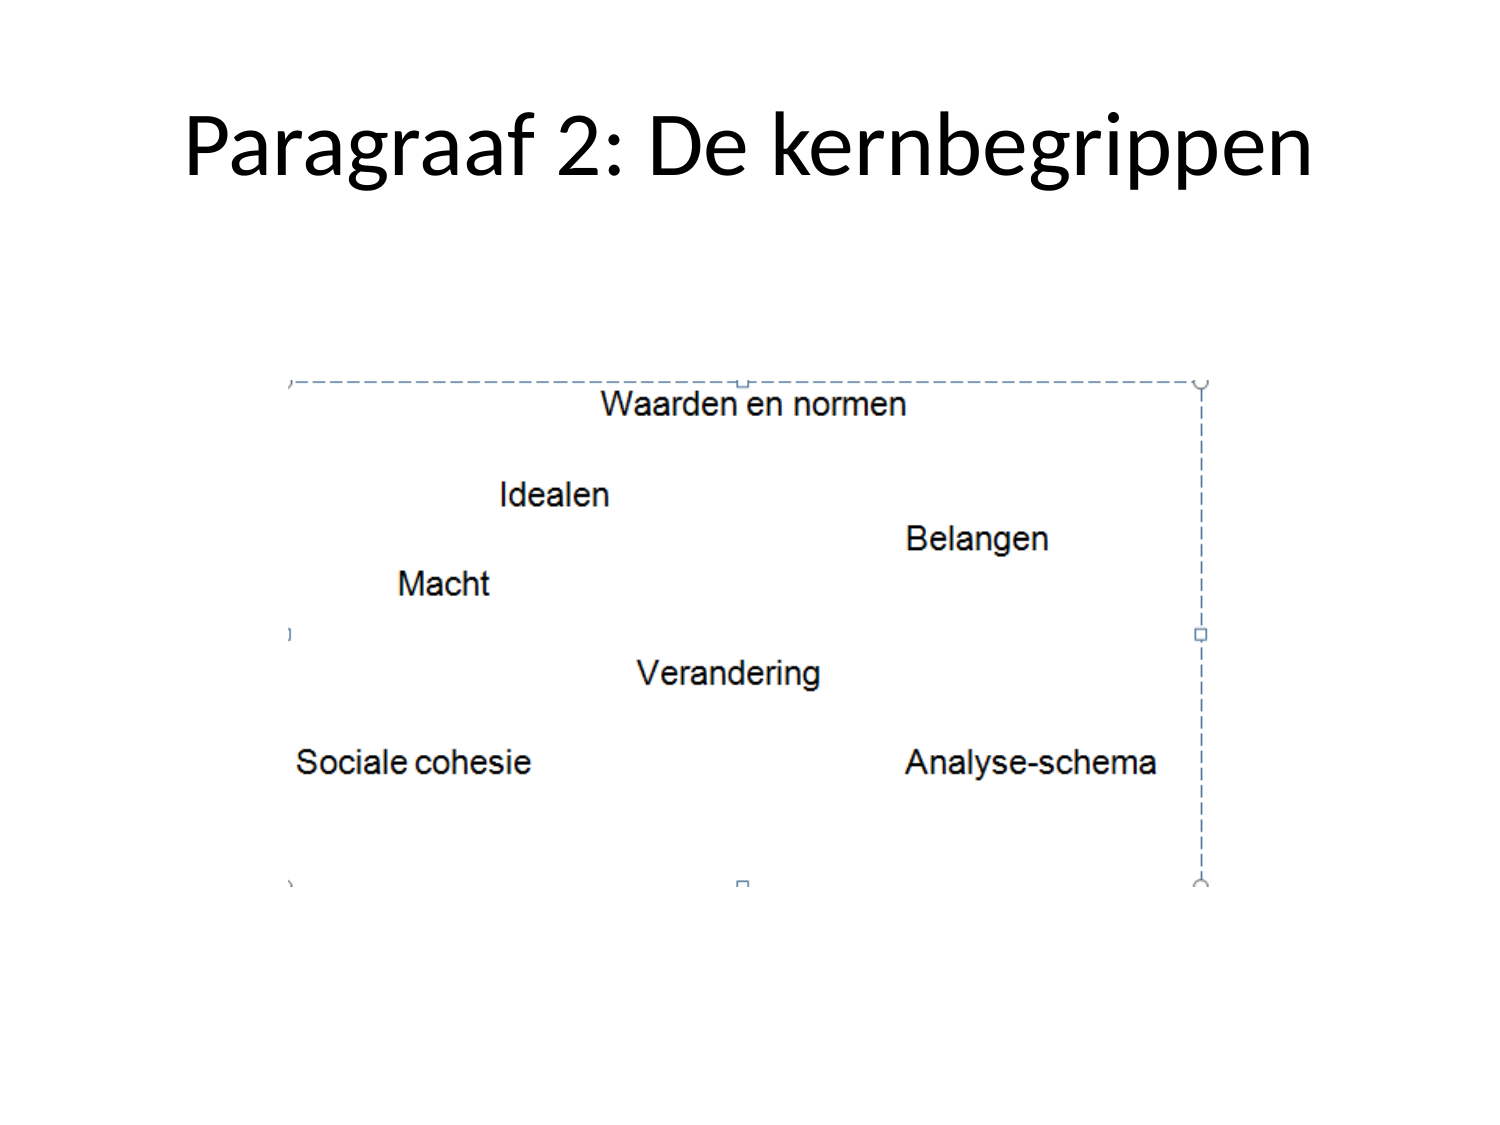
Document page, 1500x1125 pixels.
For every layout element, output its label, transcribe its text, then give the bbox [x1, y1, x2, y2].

title Paragraaf 2: De kernbegrippen [75, 45, 1425, 233]
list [288, 380, 1212, 888]
